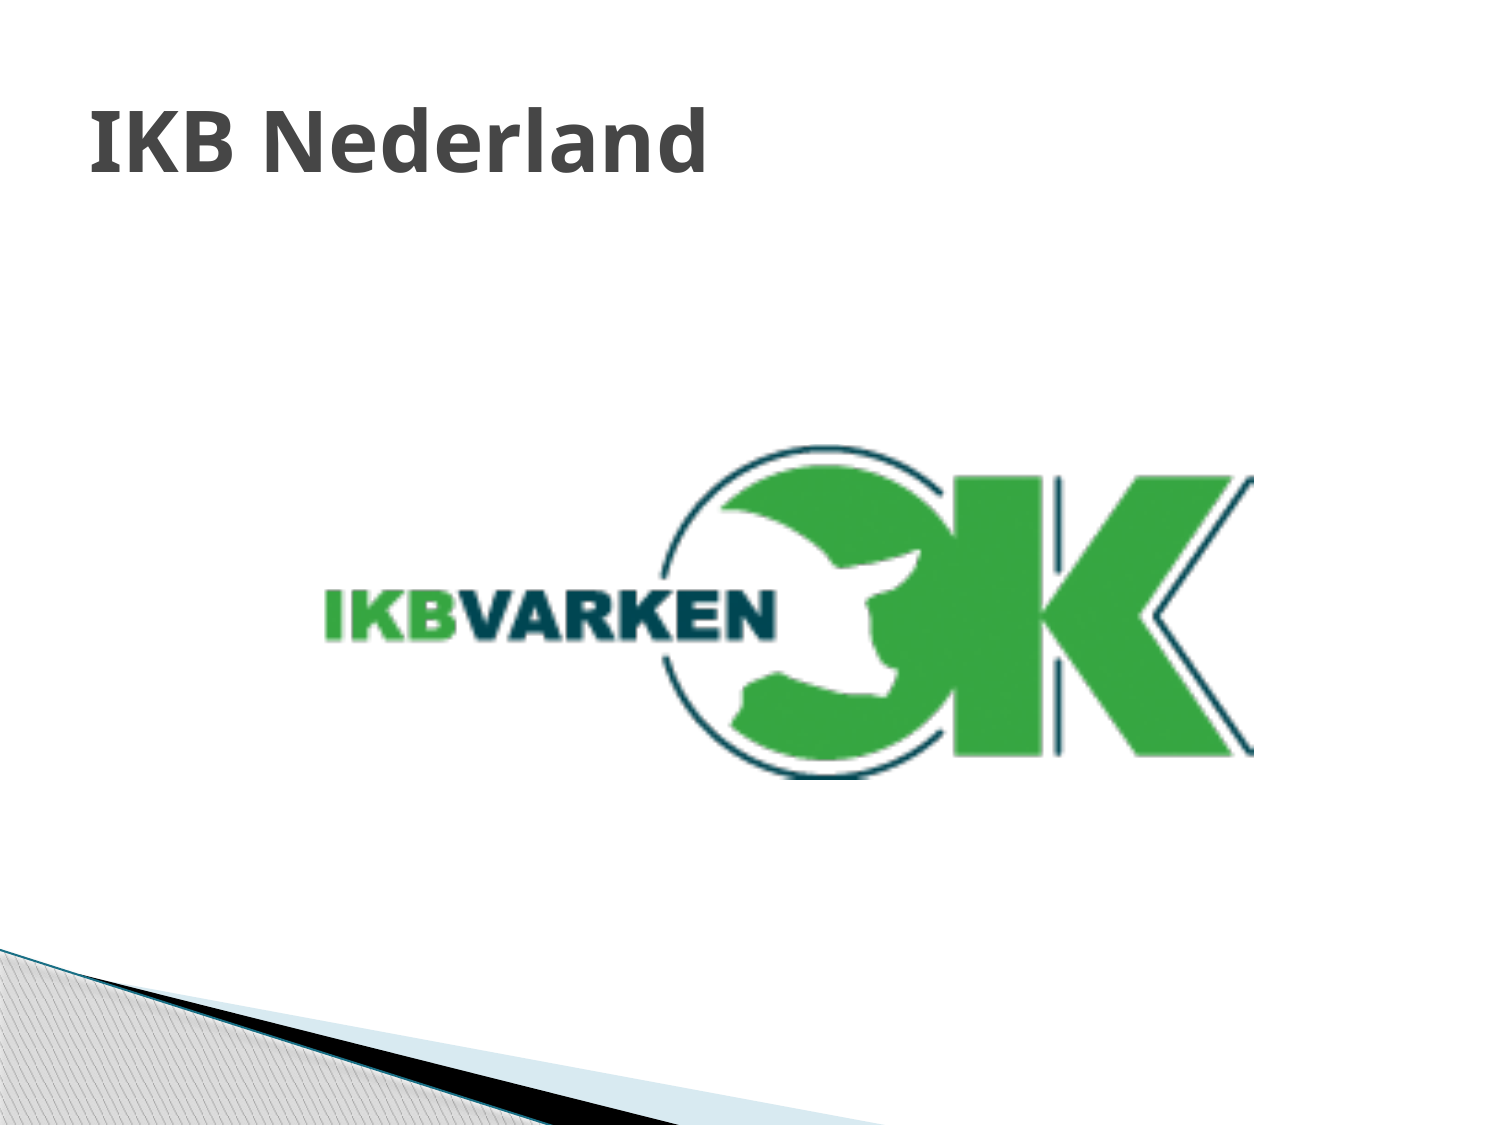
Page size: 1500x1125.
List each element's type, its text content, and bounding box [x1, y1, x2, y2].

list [324, 444, 1254, 780]
title IKB Nederland [75, 45, 1425, 233]
